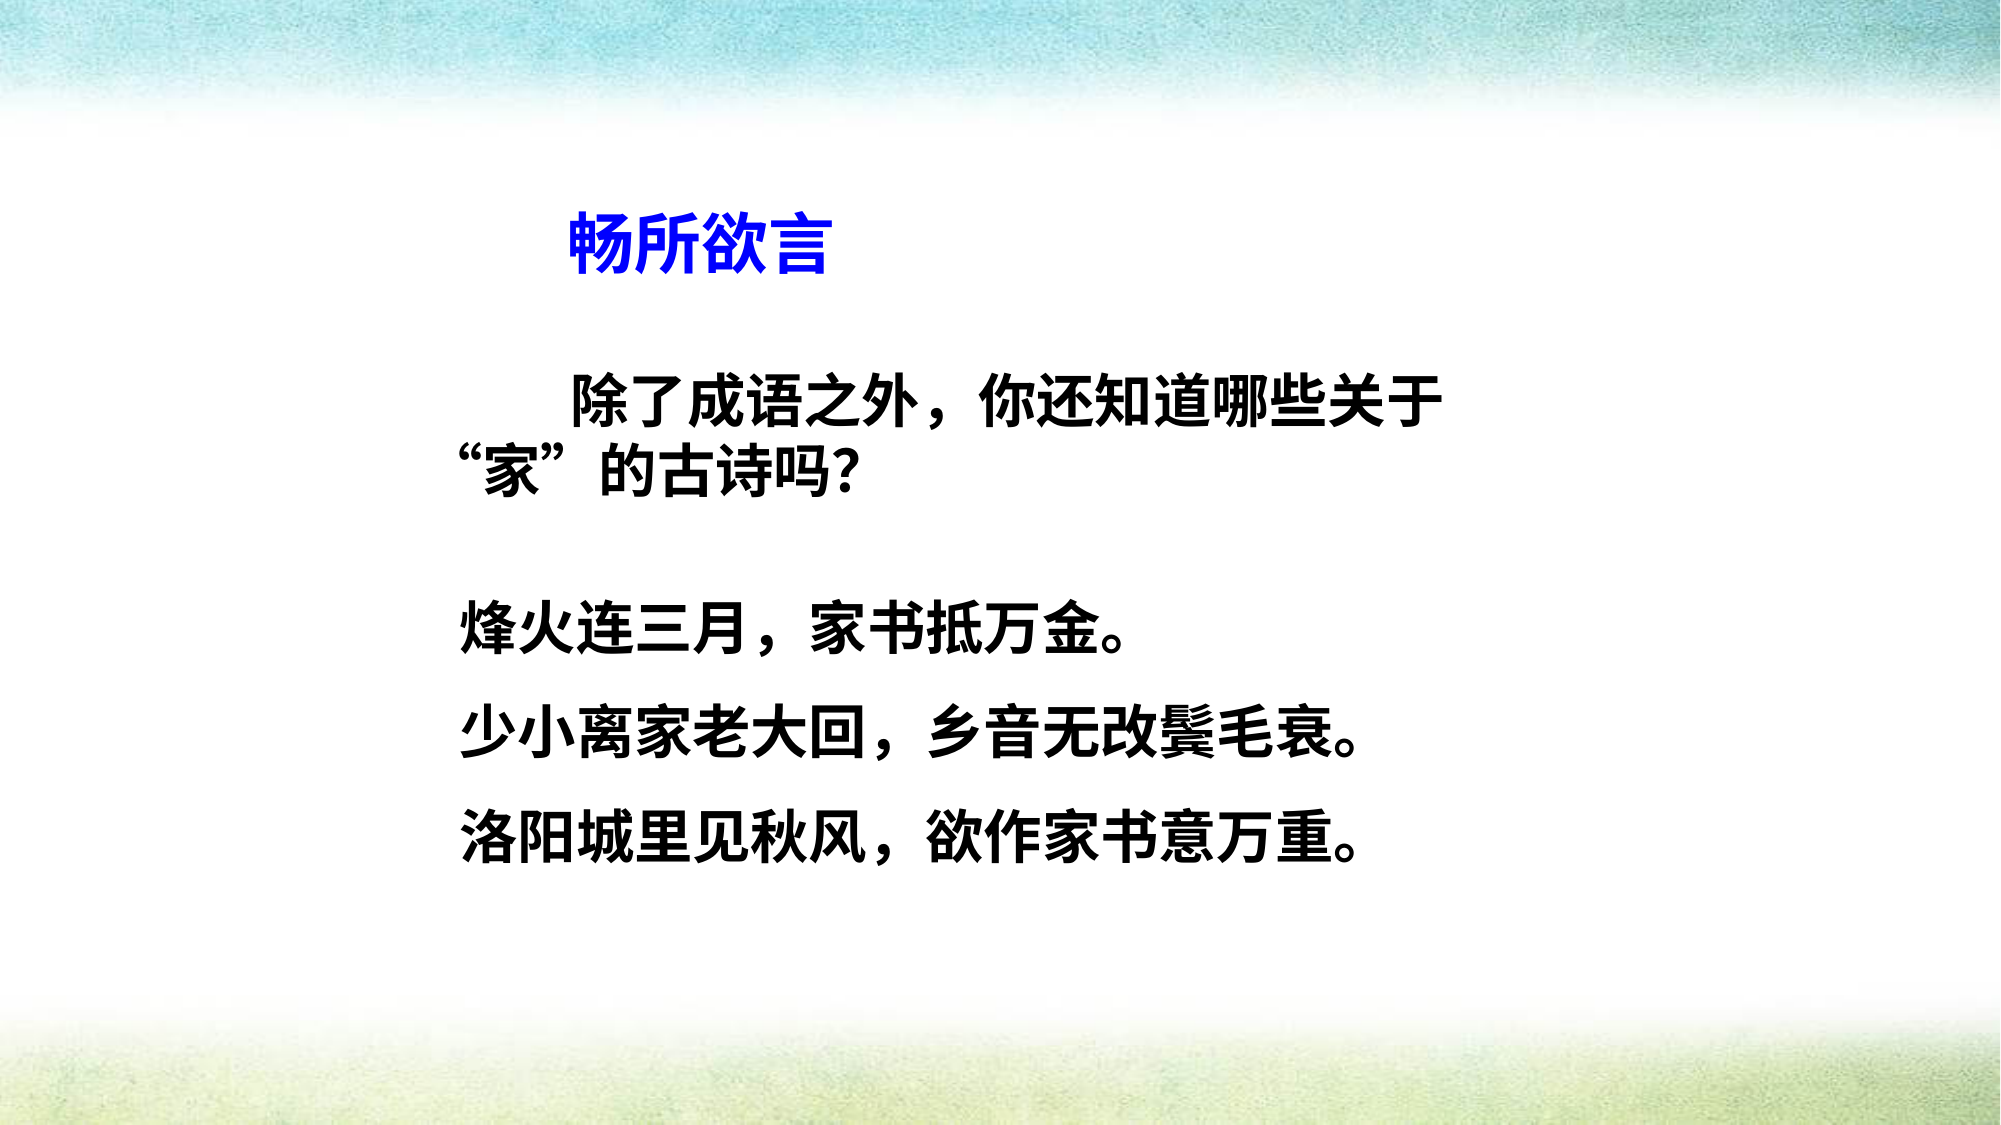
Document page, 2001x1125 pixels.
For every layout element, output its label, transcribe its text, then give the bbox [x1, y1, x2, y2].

text_box 烽火连三月，家书抵万金。 少小离家老大回，乡音无改鬓毛衰。 洛阳城里见秋风，欲作家书意万重。 [444, 548, 1473, 878]
picture [0, 0, 2001, 1125]
text_box 畅所欲言 [553, 194, 850, 290]
text_box 除了成语之外，你还知道哪些关于“家”的古诗吗？ [409, 356, 1461, 512]
